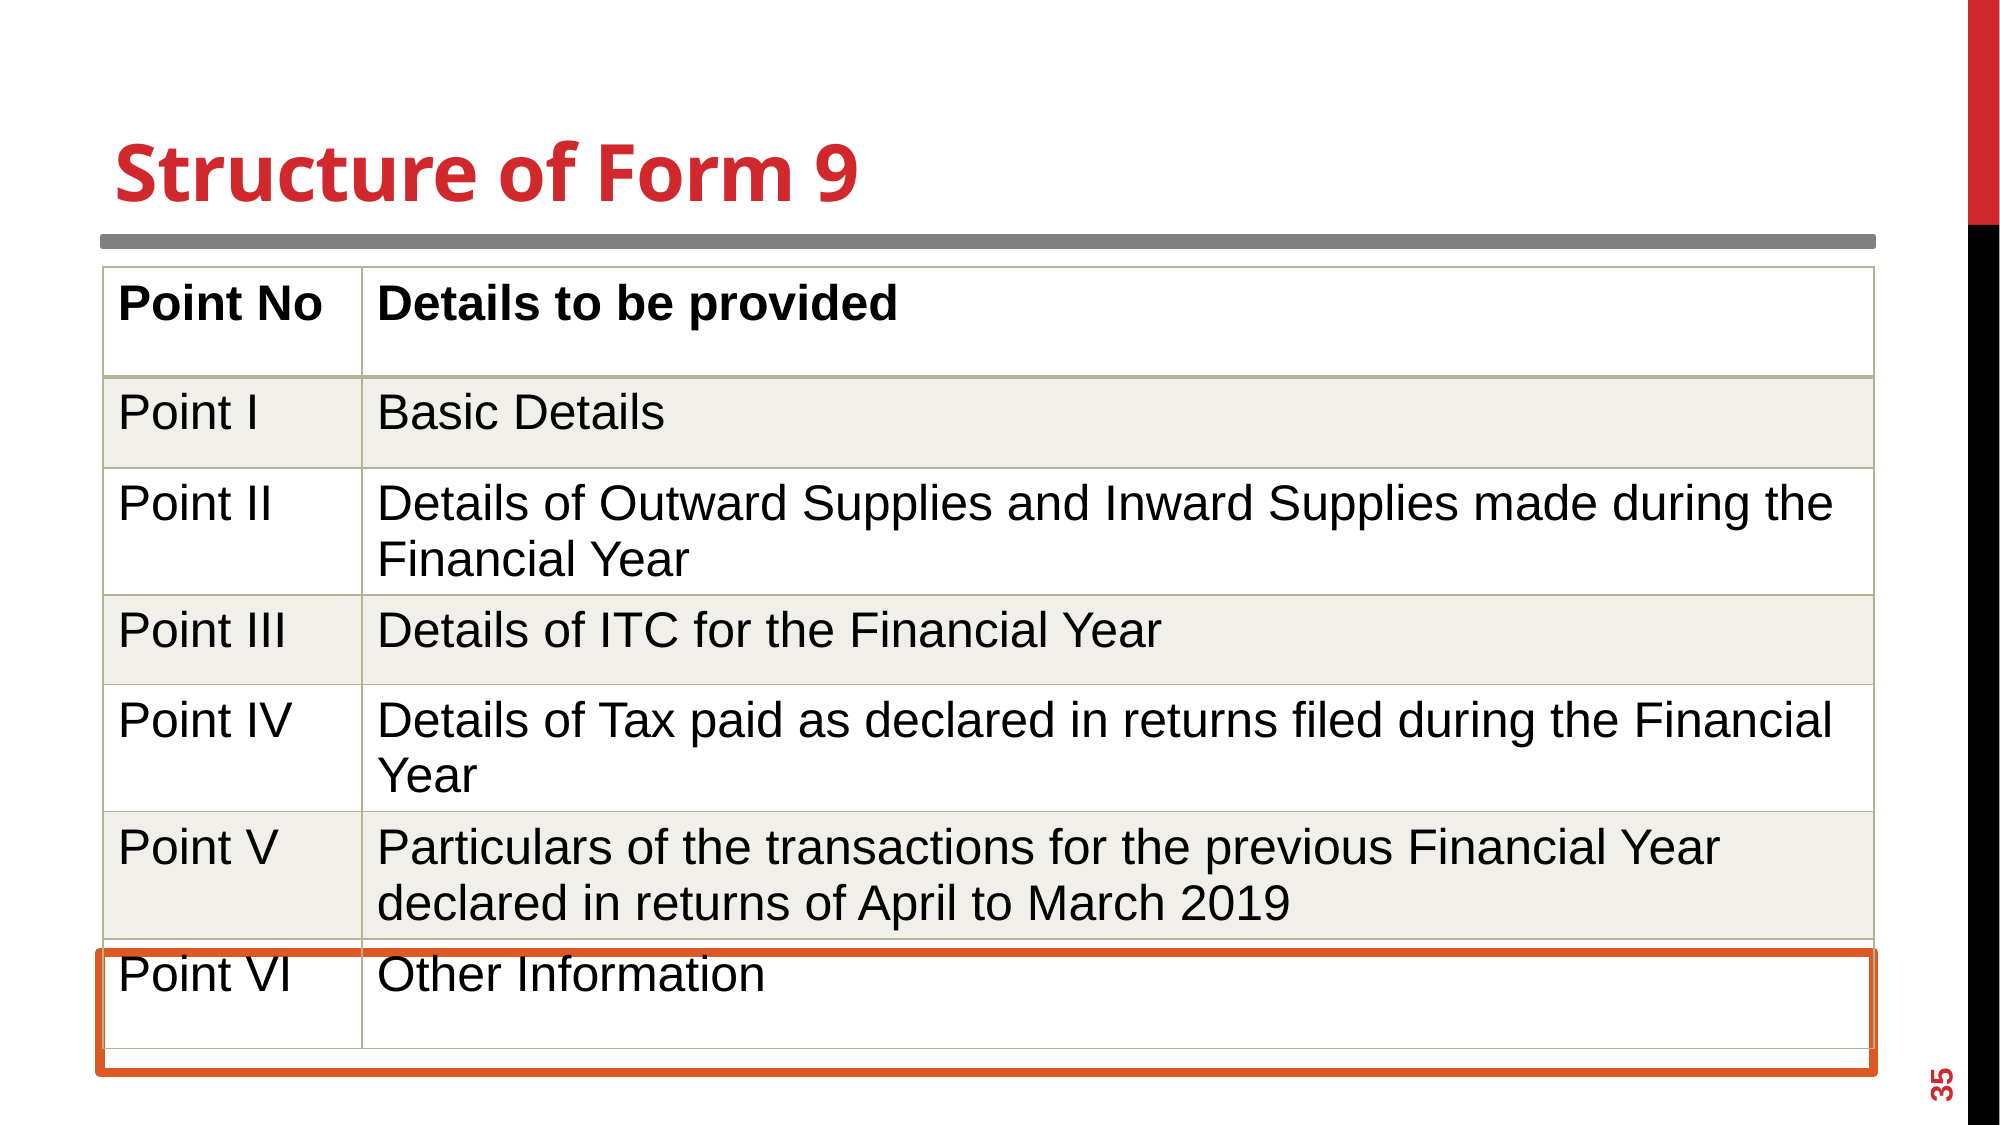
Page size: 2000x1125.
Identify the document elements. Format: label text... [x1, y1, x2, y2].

table_header Point No [104, 268, 361, 375]
table_cell Details of Tax paid as declared in returns filed during the Financial Year [363, 685, 1873, 811]
slide_number 35 [1909, 1025, 1971, 1118]
table_cell Point VI [104, 940, 361, 1048]
table_cell Other Information [363, 940, 1873, 1048]
table_cell Details of ITC for the Financial Year [363, 596, 1873, 684]
table_cell Particulars of the transactions for the previous Financial Year declared in returns of April to March 2019 [363, 812, 1873, 938]
table_cell Point II [104, 469, 361, 594]
table_cell Point V [104, 812, 361, 938]
table_cell Point III [104, 596, 361, 684]
table_cell Basic Details [363, 379, 1873, 467]
title Structure of Form 9 [99, 25, 1874, 225]
table_cell Point IV [104, 685, 361, 811]
table_header Details to be provided [363, 268, 1873, 375]
table_cell Point I [104, 379, 361, 467]
table_cell Details of Outward Supplies and Inward Supplies made during the Financial Year [363, 469, 1873, 594]
text_box [98, 950, 1876, 1075]
